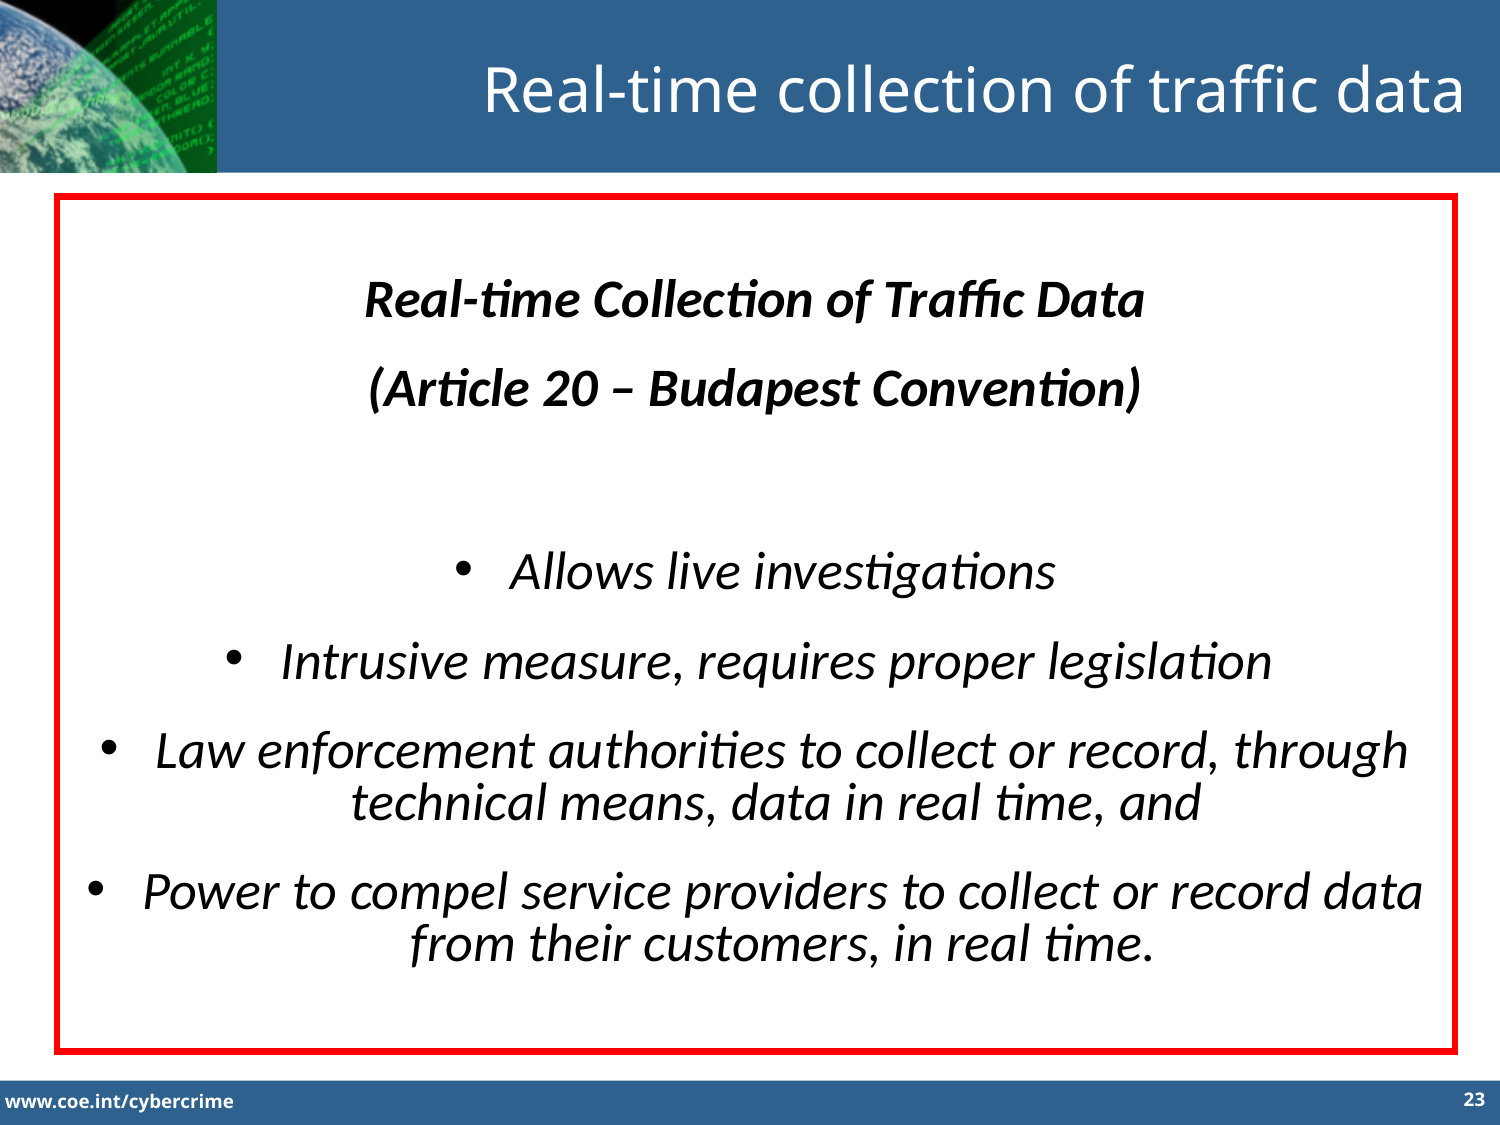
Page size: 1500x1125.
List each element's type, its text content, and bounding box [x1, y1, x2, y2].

text_box Real-time collection of traffic data [230, 42, 1483, 133]
picture [0, 0, 217, 173]
text_box Real-time Collection of Traffic Data (Article 20 – Budapest Convention) Allows live investigations Intrusive measure, requires proper legislation Law enforcement authorities to collect or record, through technical means, data in real time, and Power to compel service providers to collect or record data from their customers, in real time. [57, 196, 1455, 1052]
